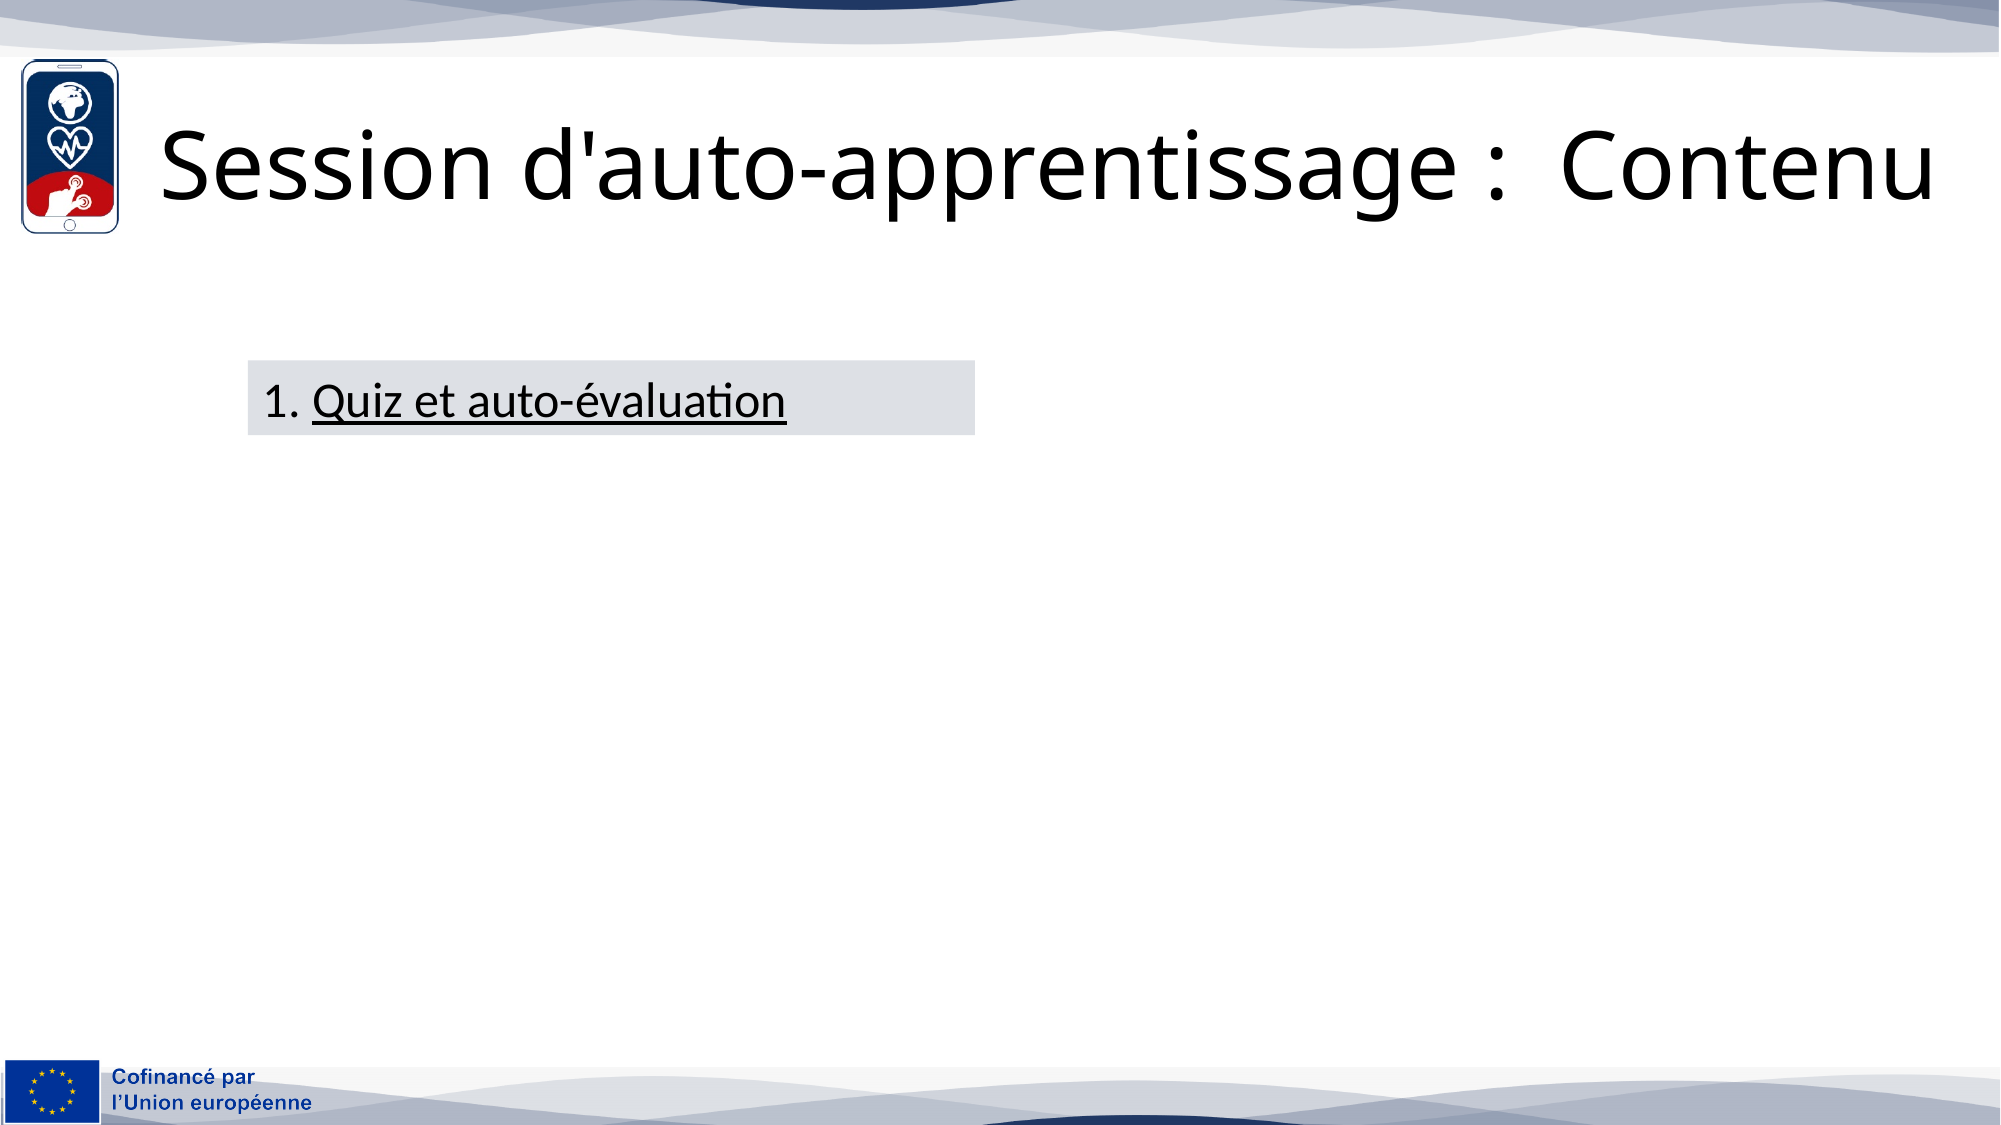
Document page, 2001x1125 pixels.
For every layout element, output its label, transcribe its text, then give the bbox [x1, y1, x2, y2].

title Session d'auto-apprentissage : Contenu [137, 68, 1961, 278]
text_box 1. Quiz et auto-évaluation [247, 360, 975, 436]
picture [0, 1055, 2001, 1125]
picture [0, 0, 1999, 57]
picture [21, 59, 119, 234]
